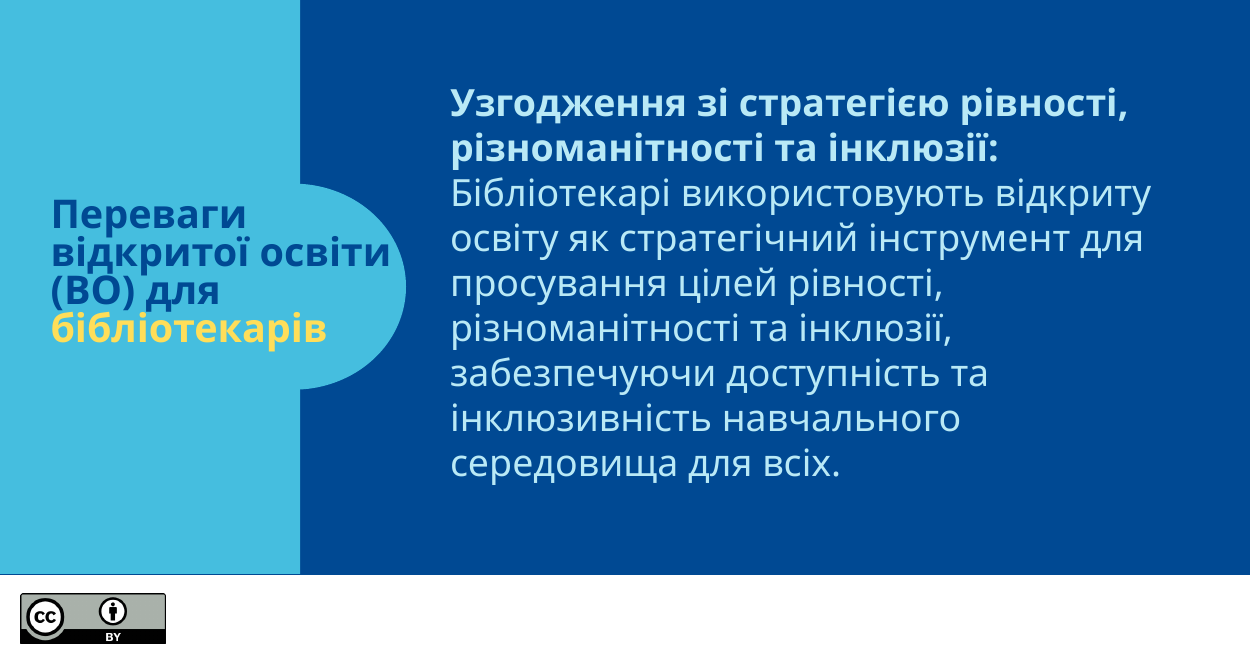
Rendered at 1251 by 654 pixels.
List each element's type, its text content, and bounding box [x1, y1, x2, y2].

text_box [0, 582, 1250, 654]
text_box [0, 0, 301, 574]
picture [20, 592, 166, 645]
text_box Переваги відкритої освіти (BO) для бібліотекарів [35, 183, 427, 365]
text_box [220, 365, 367, 390]
text_box Узгодження зі стратегією рівності, різноманітності та інклюзії: Бібліотекарі використовують відкриту освіту як стратегічний інструмент для просування цілей рівності, різноманітності та інклюзії, забезпечуючи доступність та інклюзивність навчального середовища для всіх. [437, 67, 1200, 497]
